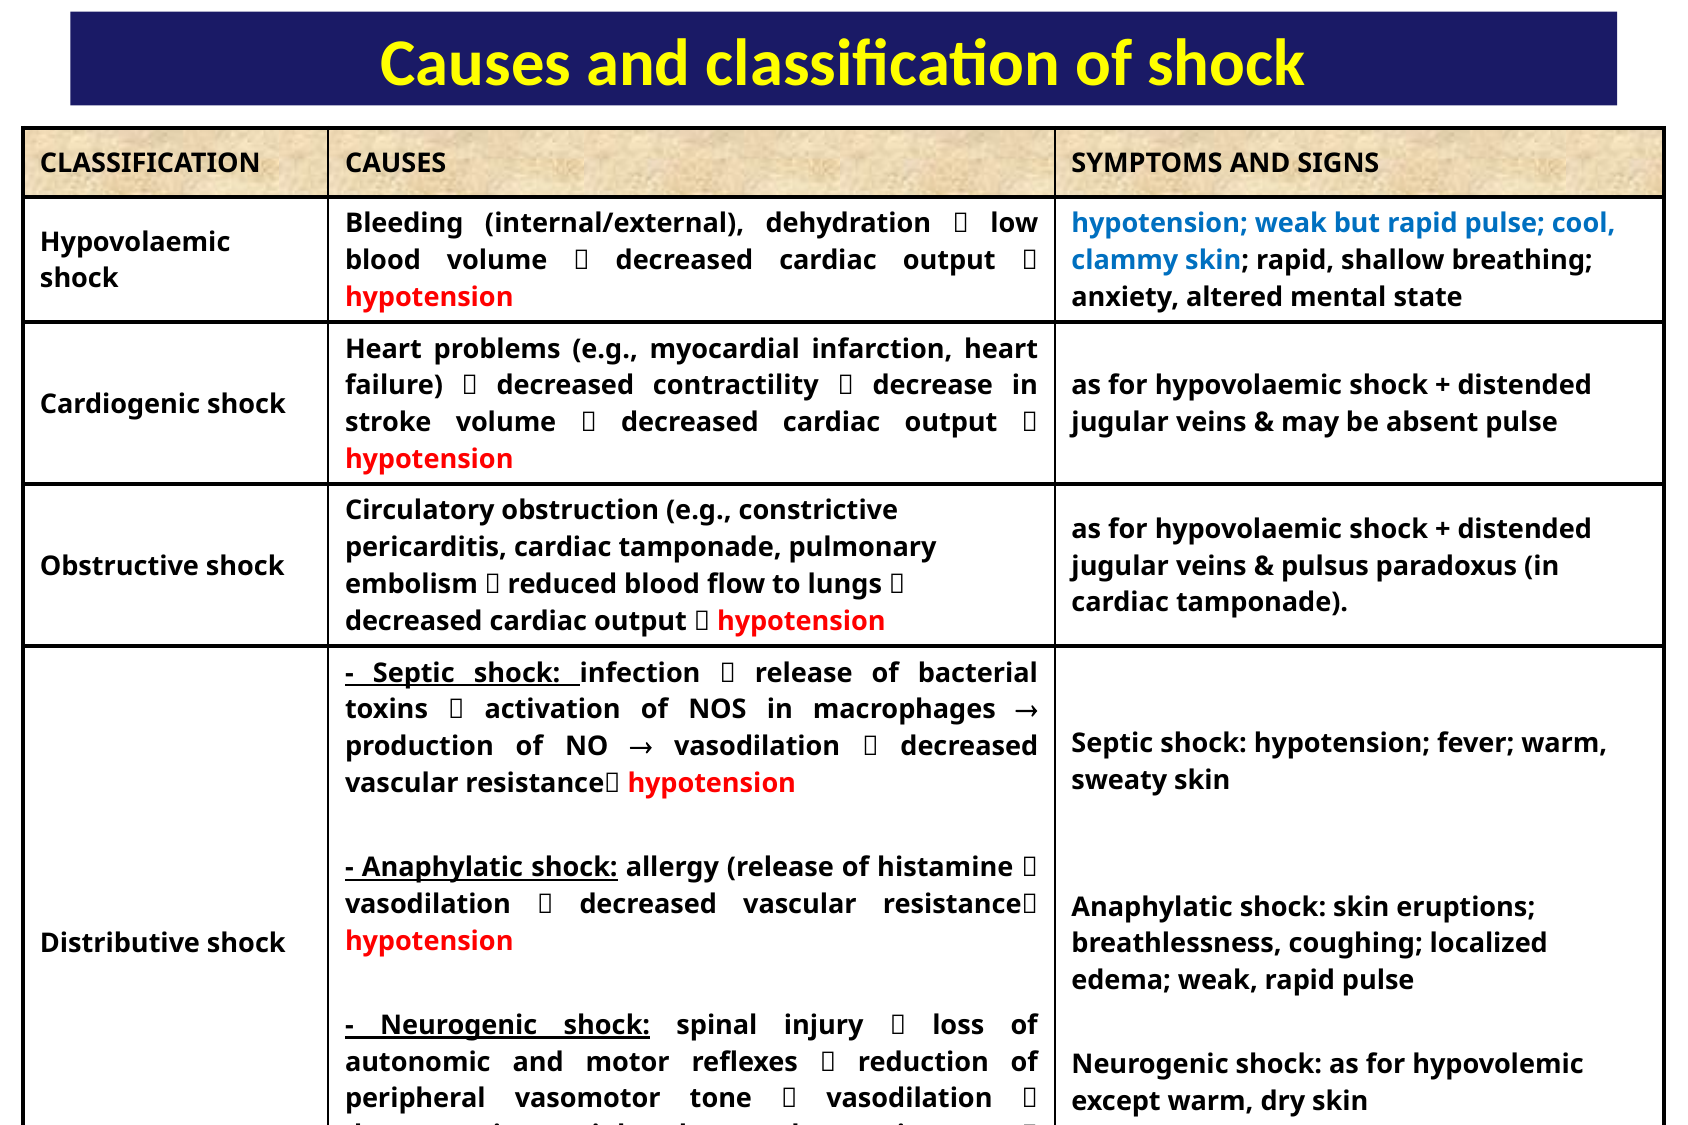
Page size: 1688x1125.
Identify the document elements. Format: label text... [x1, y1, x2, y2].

table_cell Heart problems (e.g., myocardial infarction, heart failure)  decreased contractility  decrease in stroke volume  decreased cardiac output  hypotension [329, 324, 1054, 482]
table_cell Cardiogenic shock [25, 324, 327, 482]
table_cell hypotension; weak but rapid pulse; cool, clammy skin; rapid, shallow breathing; anxiety, altered mental state [1056, 199, 1662, 320]
table_header CLASSIFICATION [25, 130, 327, 195]
table_cell Obstructive shock [25, 486, 327, 644]
table_cell as for hypovolaemic shock + distended jugular veins & may be absent pulse [1056, 324, 1662, 482]
table_cell Bleeding (internal/external), dehydration  low blood volume  decreased cardiac output  hypotension [329, 199, 1054, 320]
table_header SYMPTOMS AND SIGNS [1056, 130, 1662, 195]
table_header CAUSES [329, 130, 1054, 195]
table_cell Circulatory obstruction (e.g., constrictive pericarditis, cardiac tamponade, pulmonary embolism  reduced blood flow to lungs  decreased cardiac output  hypotension [329, 486, 1054, 644]
table_cell Septic shock: hypotension; fever; warm, sweaty skin Anaphylatic shock: skin eruptions; breathlessness, coughing; localized edema; weak, rapid pulse Neurogenic shock: as for hypovolemic except warm, dry skin [1056, 648, 1662, 1125]
table_cell - Septic shock: infection  release of bacterial toxins  activation of NOS in macrophages  production of NO  vasodilation  decreased vascular resistance hypotension - Anaphylatic shock: allergy (release of histamine  vasodilation  decreased vascular resistance hypotension - Neurogenic shock: spinal injury  loss of autonomic and motor reflexes  reduction of peripheral vasomotor tone  vasodilation  decrease in peripheral vascular resistance  hypotension [329, 648, 1054, 1125]
table_cell Distributive shock [25, 648, 327, 1125]
table_cell Hypovolaemic shock [25, 199, 327, 320]
table_cell as for hypovolaemic shock + distended jugular veins & pulsus paradoxus (in cardiac tamponade). [1056, 486, 1662, 644]
text_box Causes and classification of shock [70, 11, 1618, 106]
